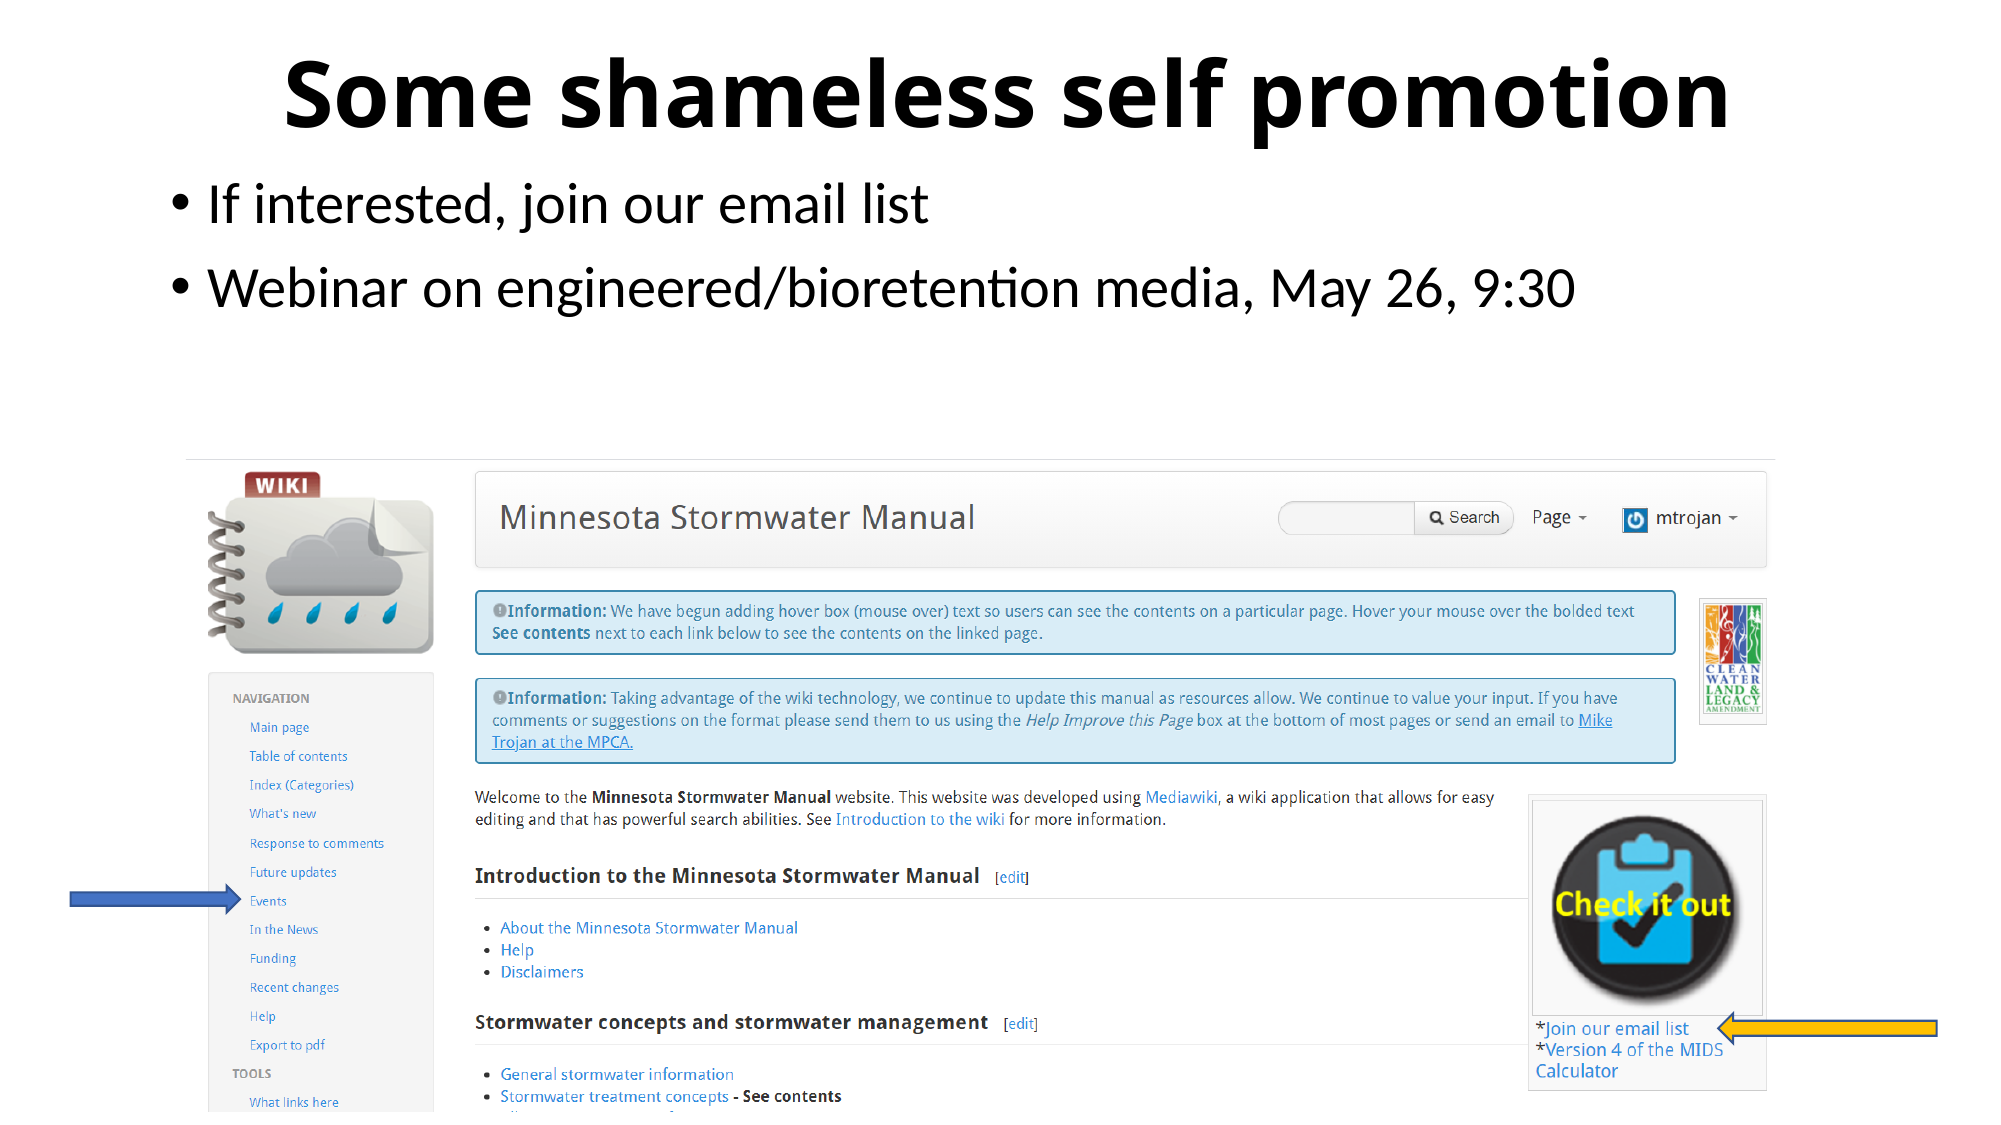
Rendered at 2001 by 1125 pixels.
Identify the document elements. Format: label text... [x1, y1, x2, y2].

picture [185, 457, 1776, 1112]
text_box [1776, 1019, 1938, 1037]
title Some shameless self promotion [137, 29, 1880, 167]
text_box [69, 891, 185, 907]
list If interested, join our email list Webinar on engineered/bioretention media, May 26, 9:30 [155, 166, 1898, 444]
